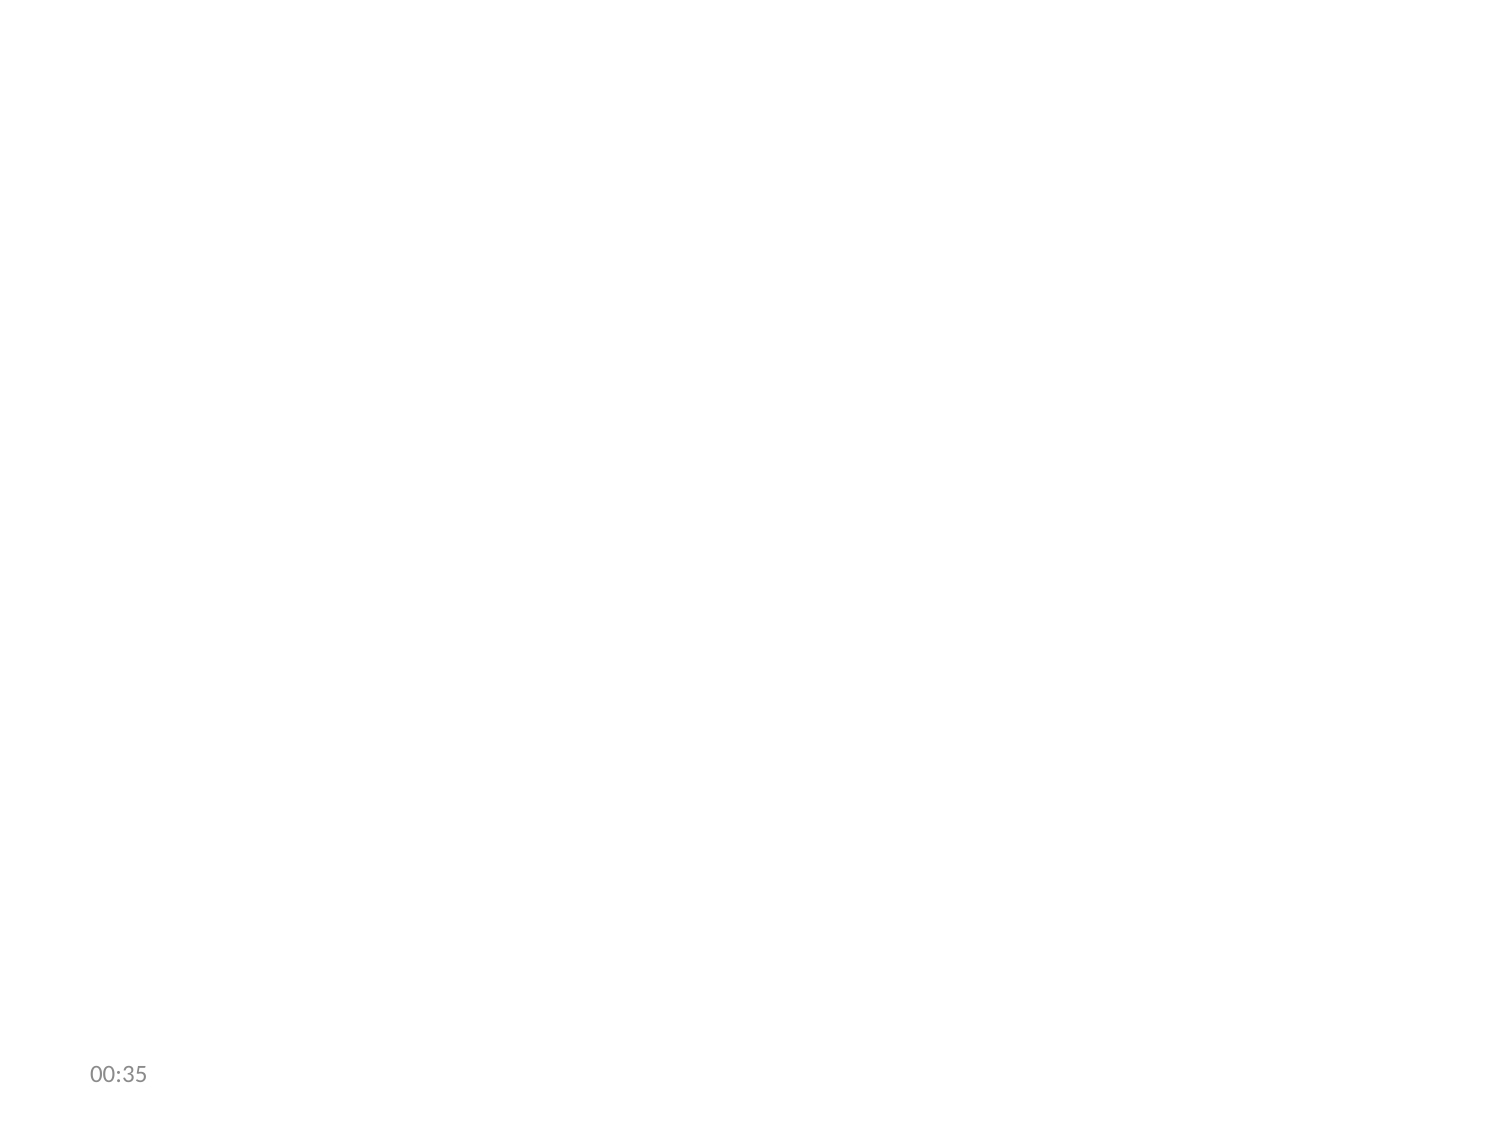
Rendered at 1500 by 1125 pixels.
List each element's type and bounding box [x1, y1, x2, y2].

slide_number [75, 1042, 425, 1103]
